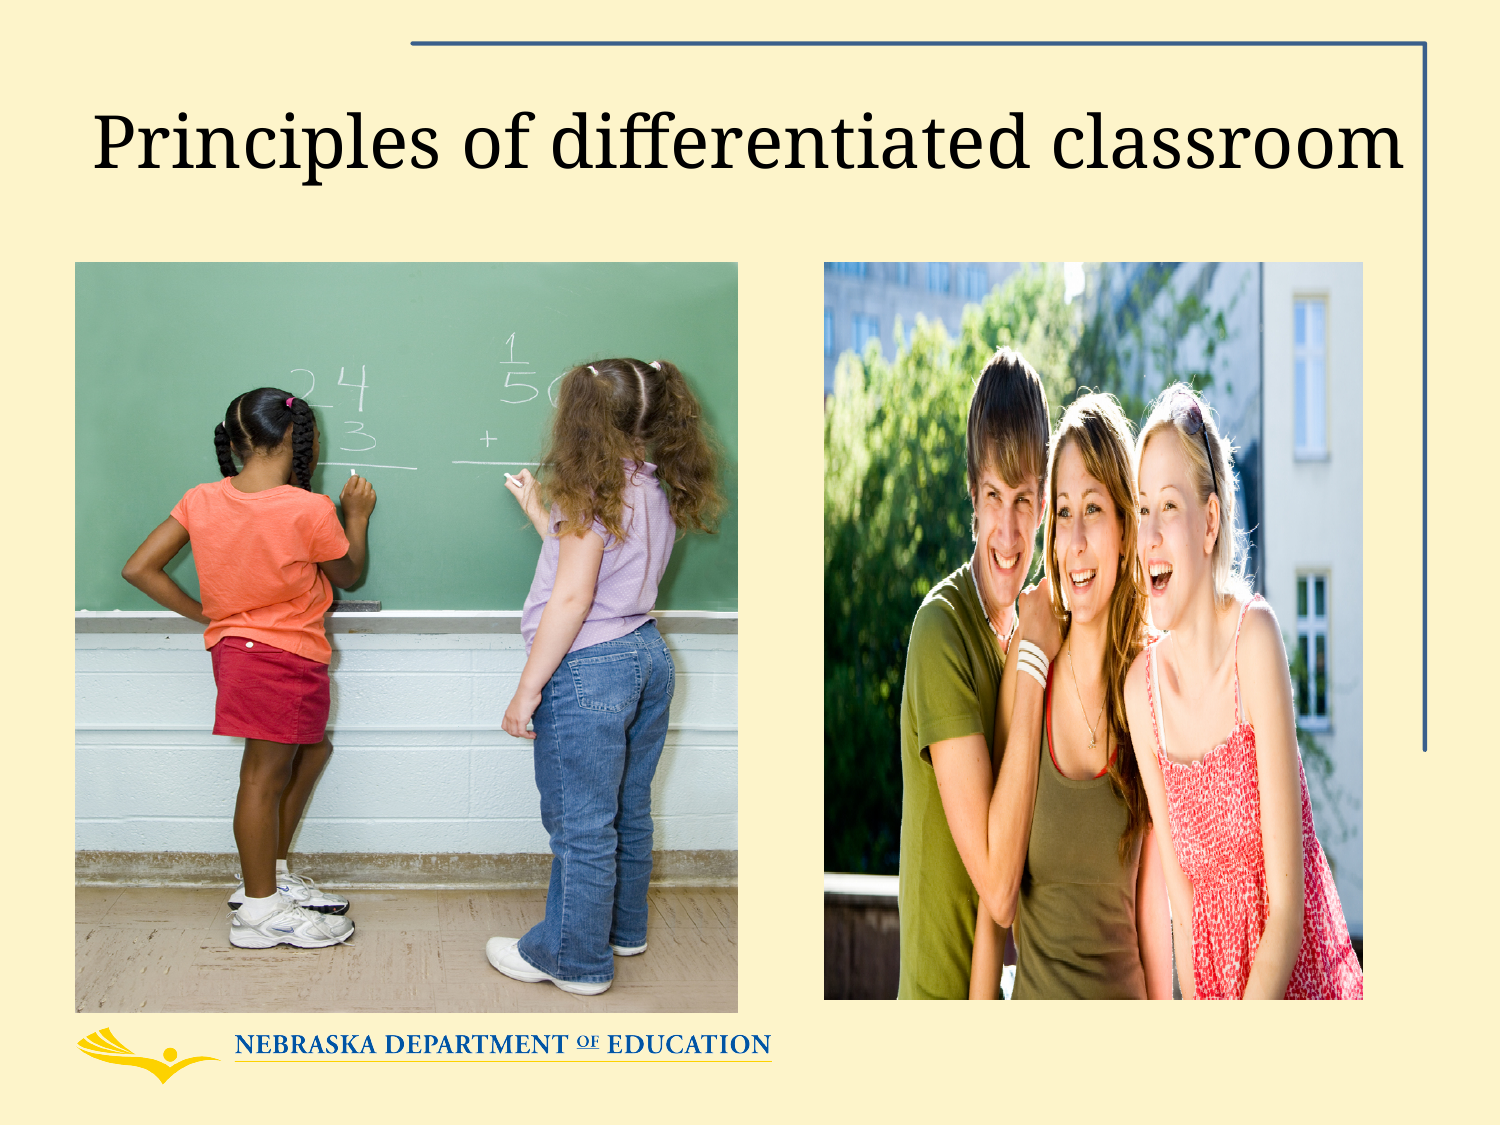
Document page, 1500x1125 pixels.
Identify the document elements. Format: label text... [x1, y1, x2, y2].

title Principles of differentiated classroom [75, 45, 1425, 233]
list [824, 262, 1363, 1001]
picture [75, 1024, 800, 1094]
picture [74, 262, 738, 1013]
